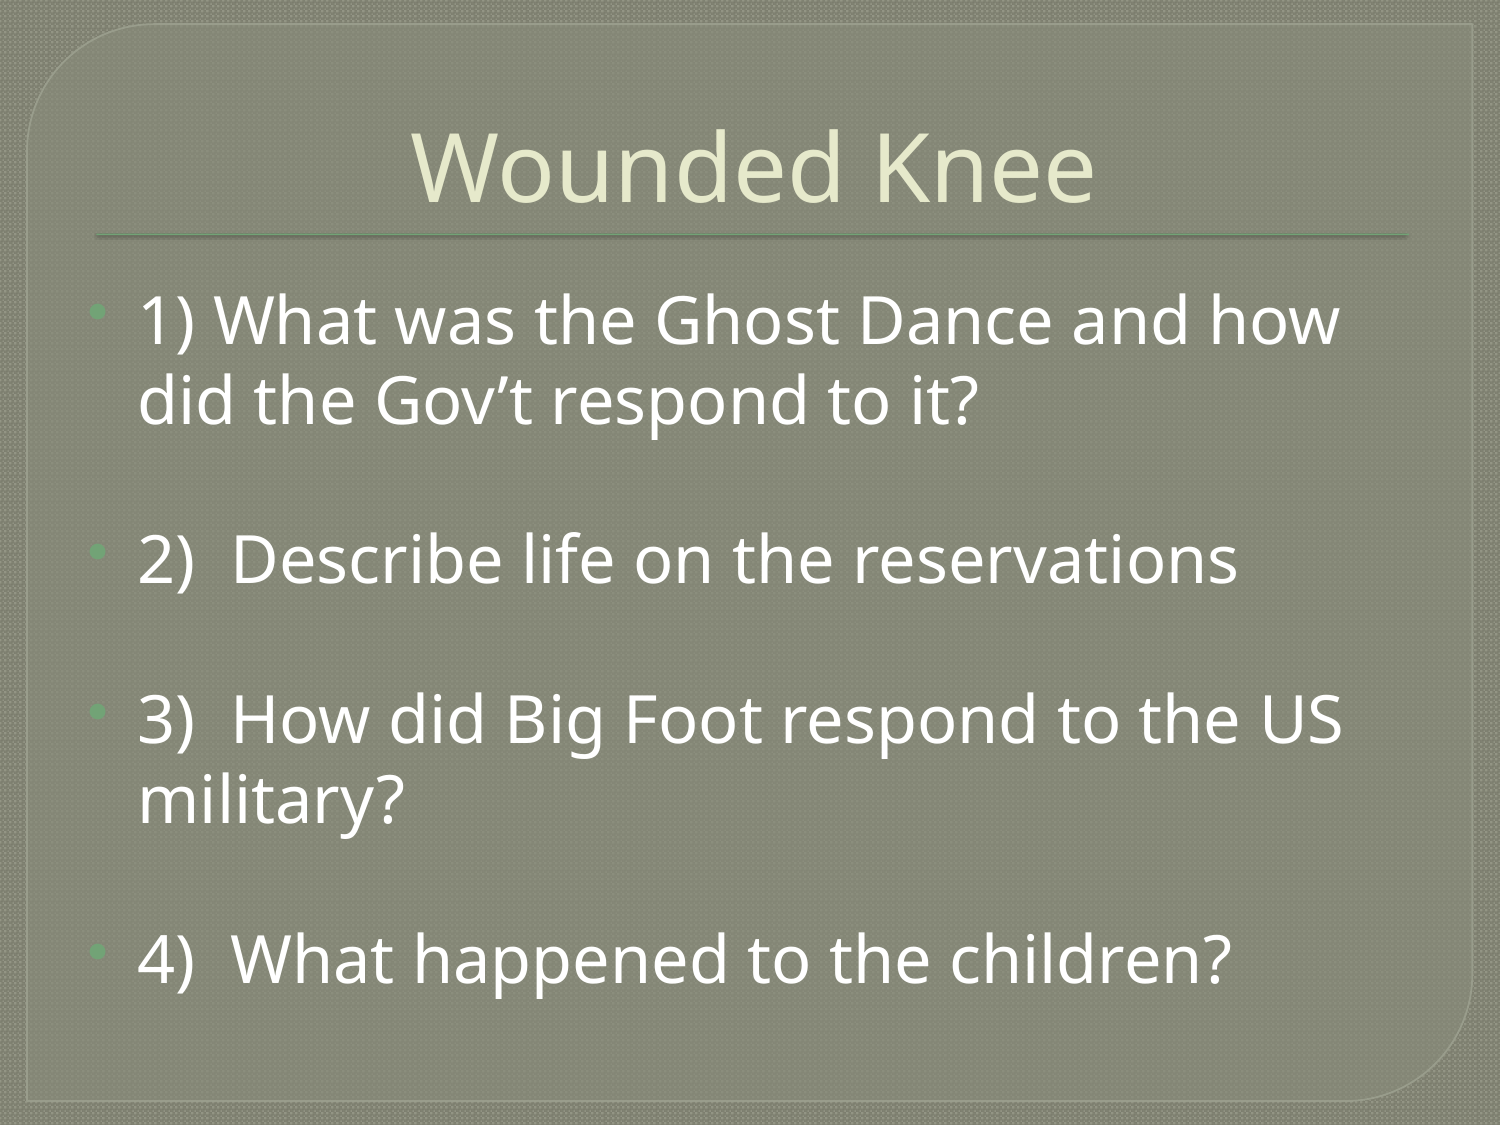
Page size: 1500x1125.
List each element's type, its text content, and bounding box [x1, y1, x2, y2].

title Wounded Knee [75, 41, 1425, 230]
list 1) What was the Ghost Dance and how did the Gov’t respond to it? 2) Describe life on the reservations 3) How did Big Foot respond to the US military? 4) What happened to the children? [75, 270, 1425, 1013]
